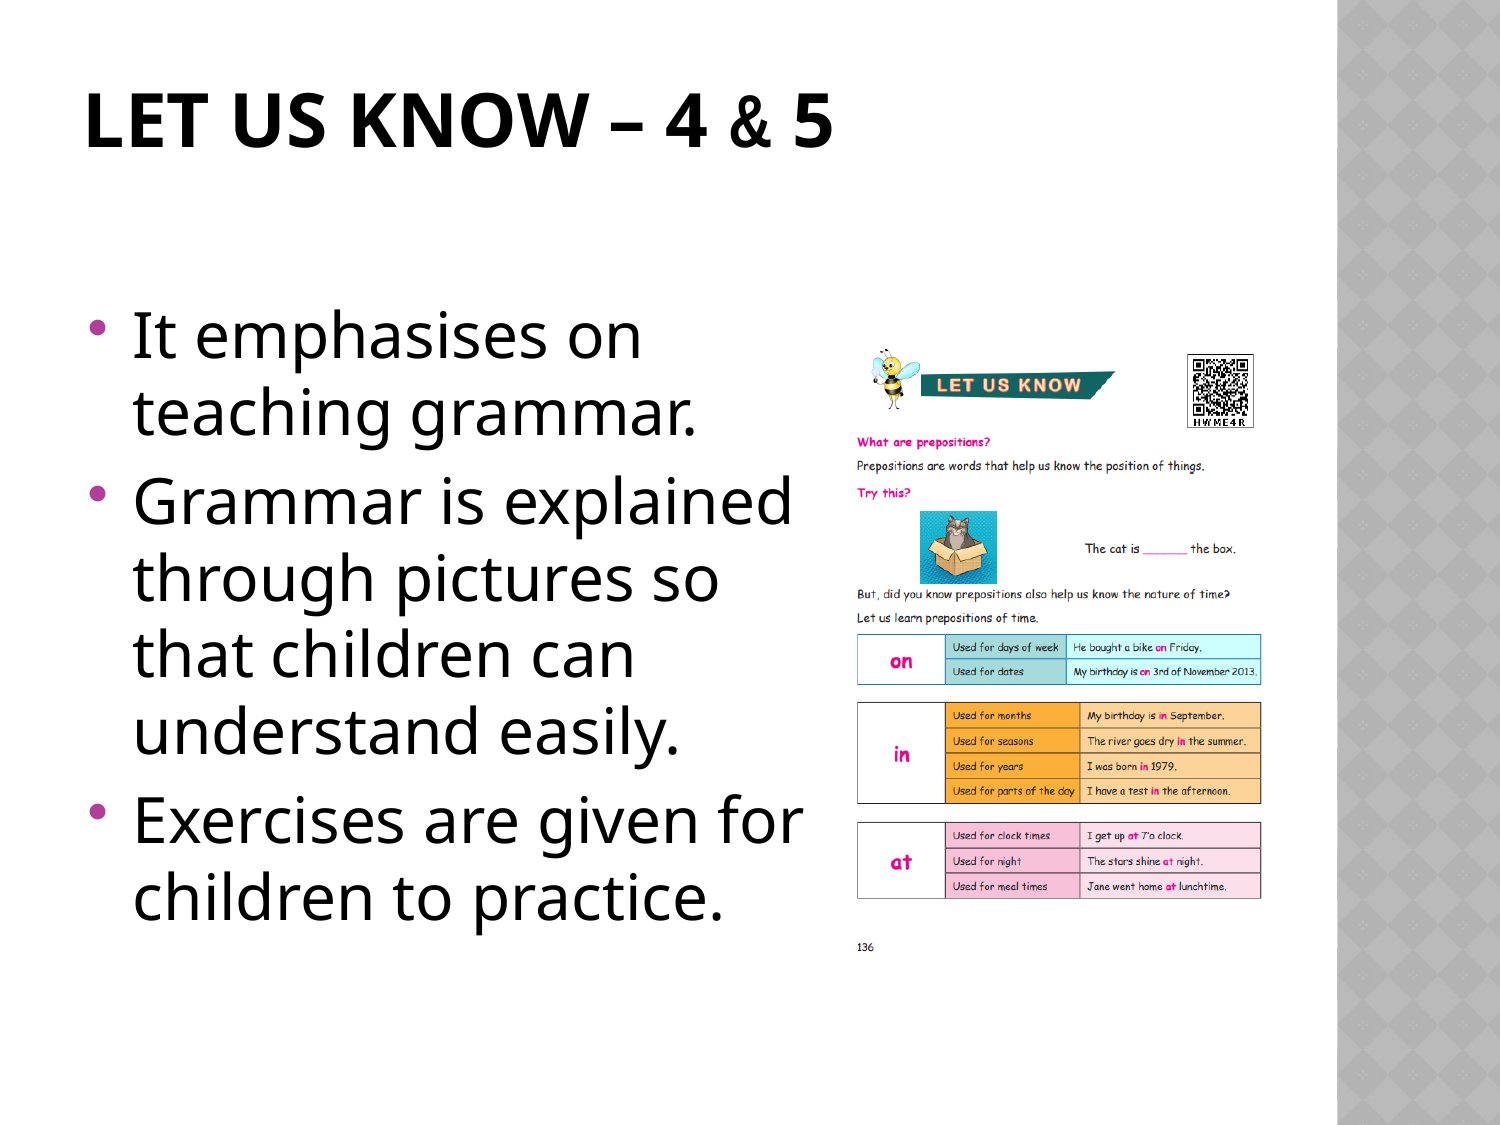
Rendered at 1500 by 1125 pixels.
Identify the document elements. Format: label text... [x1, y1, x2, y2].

title Let us know – 4 & 5 [75, 37, 1043, 163]
list It emphasises on teaching grammar. Grammar is explained through pictures so that children can understand easily. Exercises are given for children to practice. [75, 287, 825, 1068]
picture [829, 324, 1292, 976]
